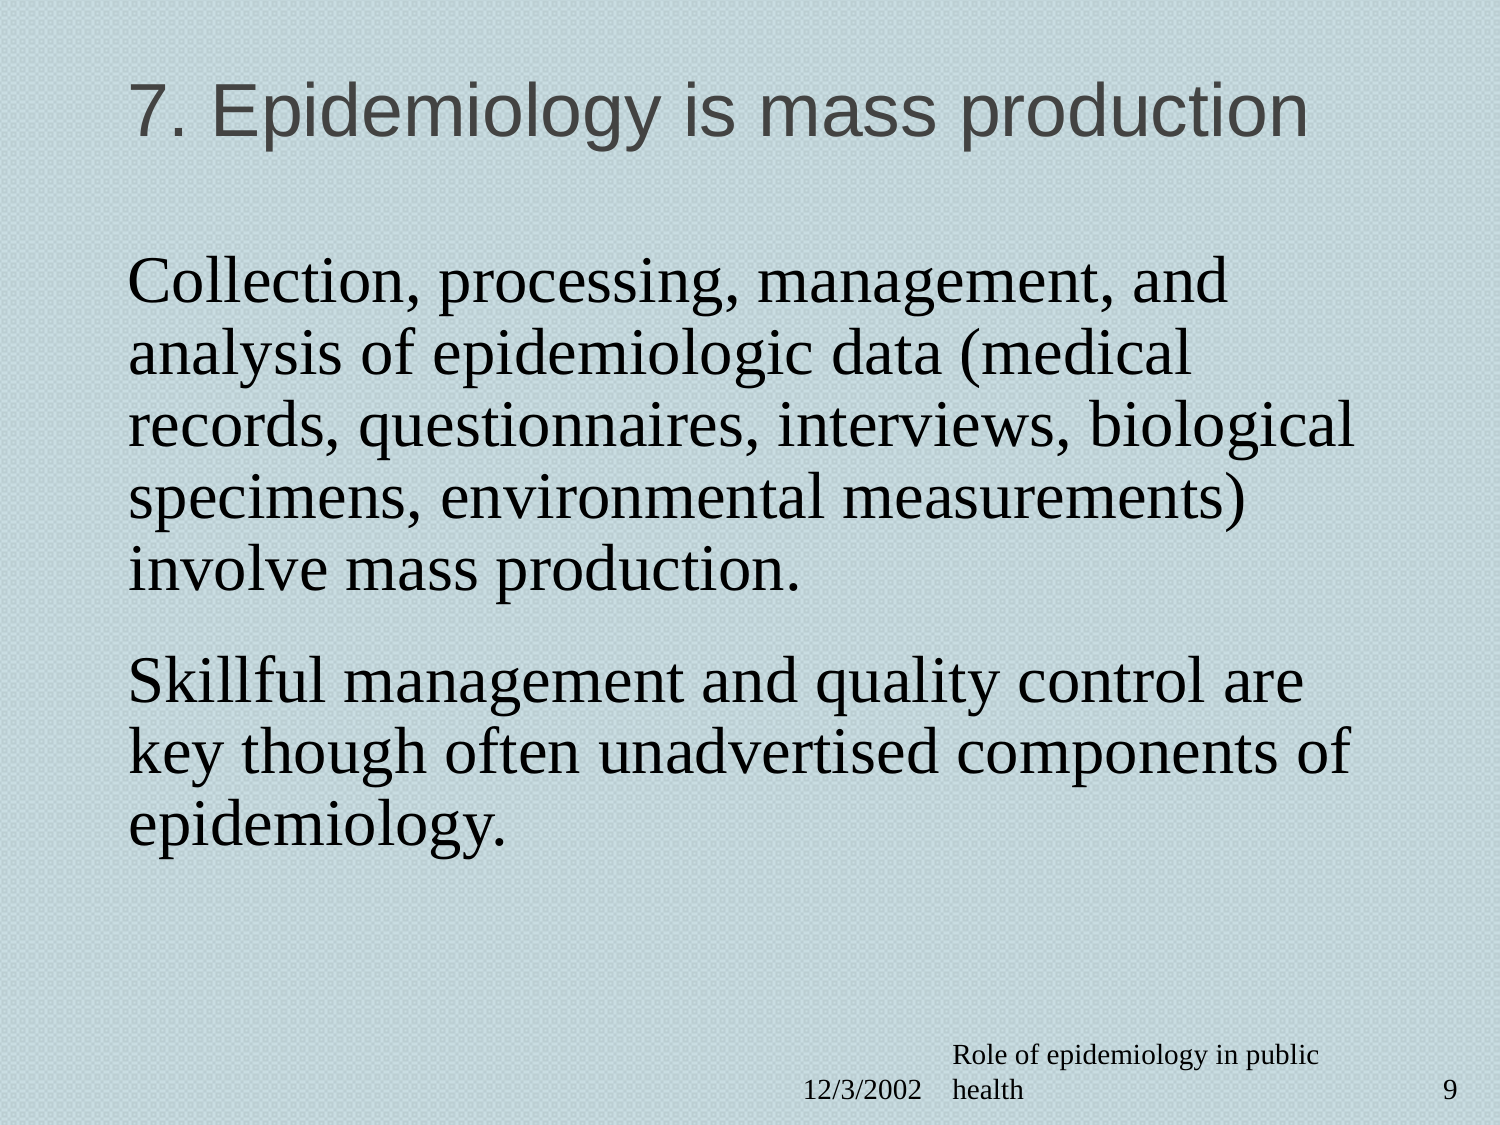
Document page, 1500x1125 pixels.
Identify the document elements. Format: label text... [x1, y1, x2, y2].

slide_number 9 [1413, 1034, 1488, 1113]
list Collection, processing, management, and analysis of epidemiologic data (medical records, questionnaires, interviews, biological specimens, environmental measurements) involve mass production. Skillful management and quality control are key though often unadvertised components of epidemiology. [112, 237, 1425, 913]
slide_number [587, 1034, 937, 1113]
footer Role of epidemiology in public health [937, 1034, 1413, 1113]
title 7. Epidemiology is mass production [112, 12, 1388, 200]
